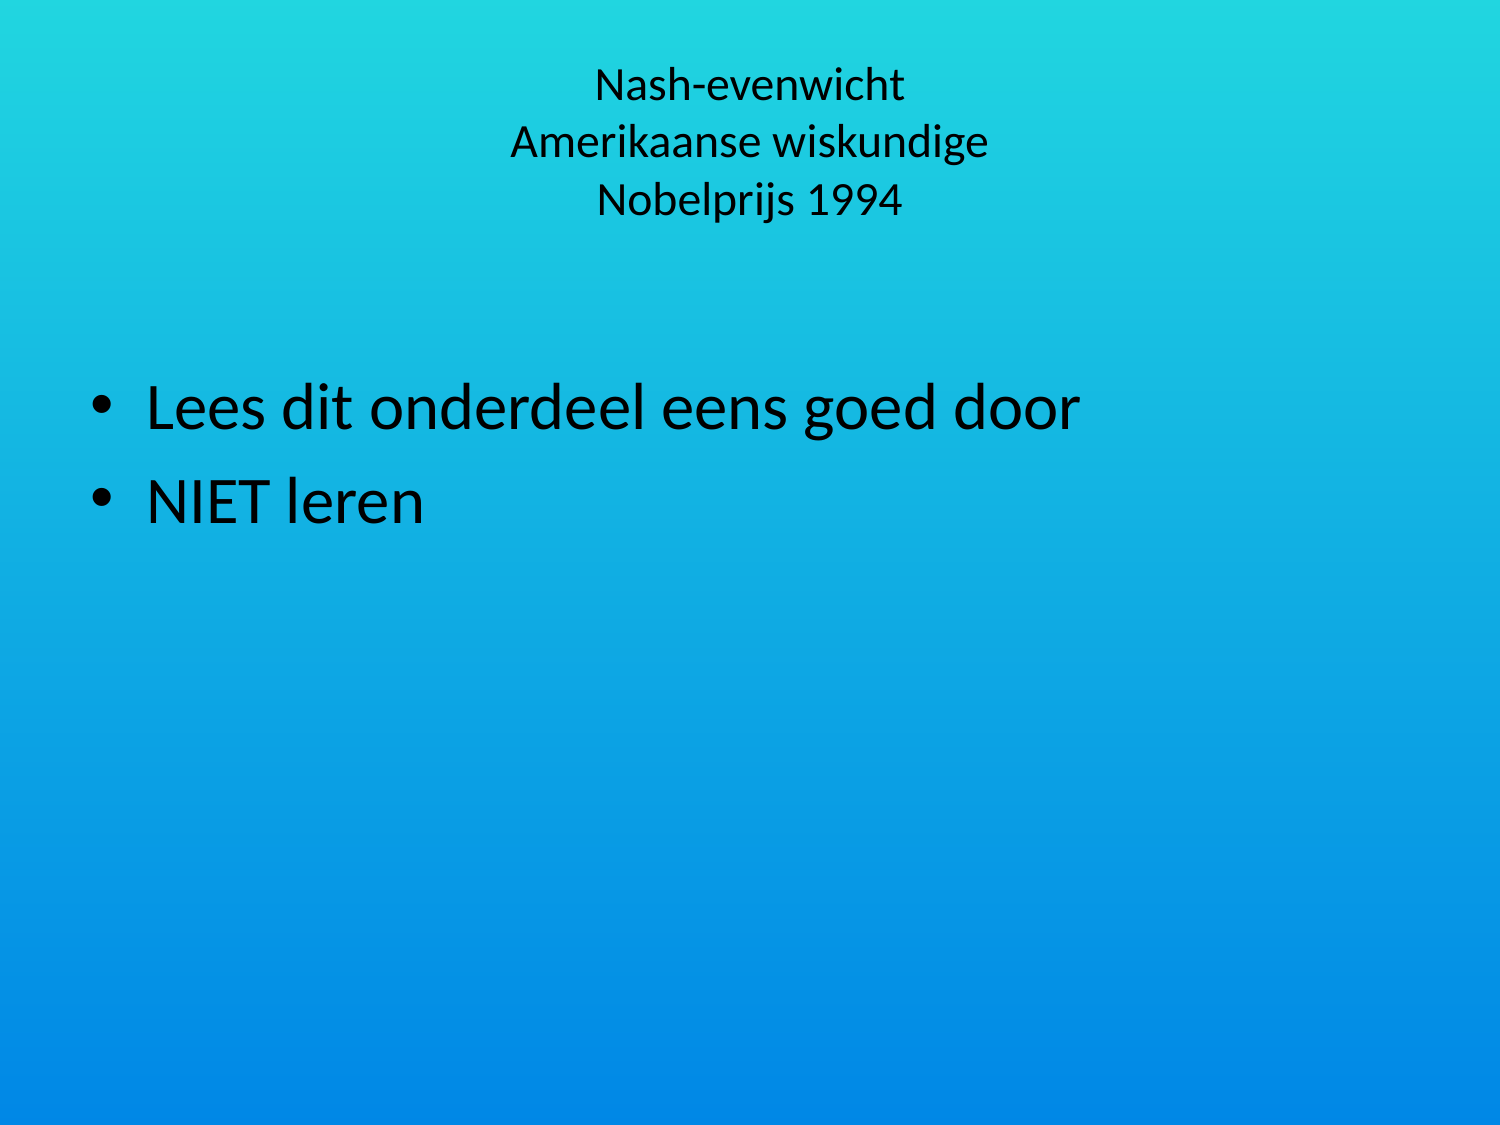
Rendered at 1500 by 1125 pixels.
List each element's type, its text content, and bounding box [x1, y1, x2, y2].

list Lees dit onderdeel eens goed door NIET leren [75, 262, 1425, 1005]
title Nash-evenwicht Amerikaanse wiskundige Nobelprijs 1994 [75, 45, 1425, 233]
